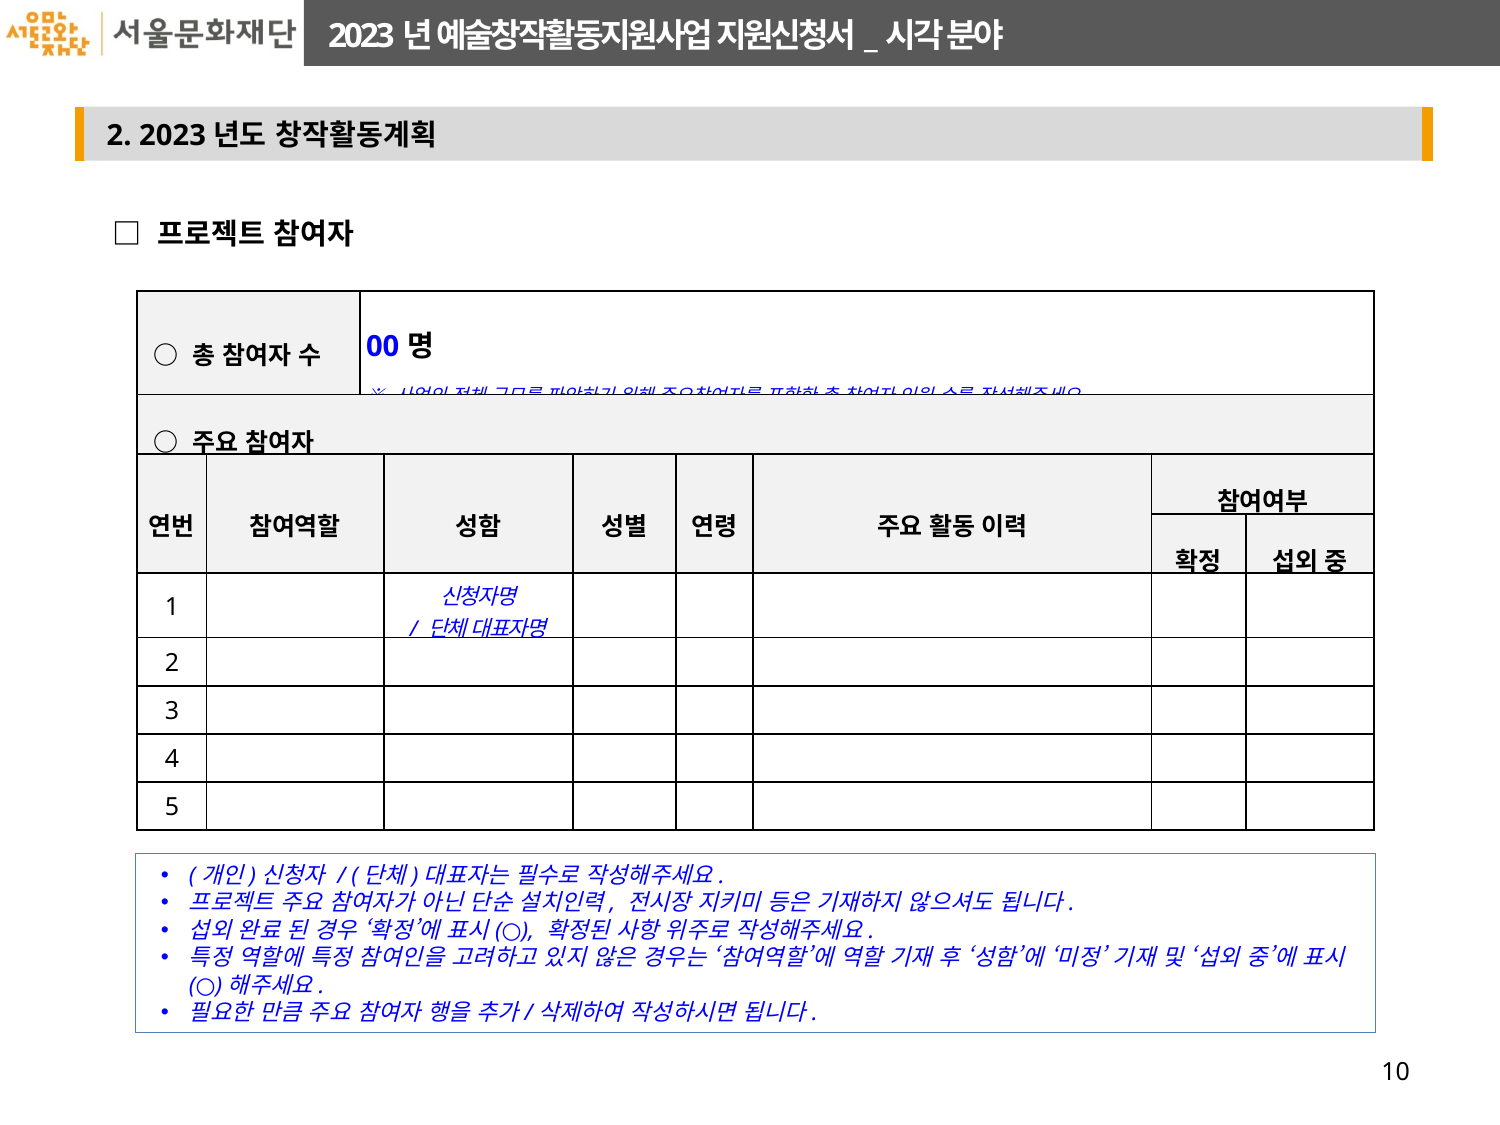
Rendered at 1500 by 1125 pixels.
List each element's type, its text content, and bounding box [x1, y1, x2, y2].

table_cell [207, 735, 383, 781]
table_cell [207, 574, 383, 637]
table_cell 참여역할 [207, 455, 383, 572]
table_cell [1152, 574, 1245, 637]
table_cell [1152, 783, 1245, 829]
table_cell 성함 [385, 455, 572, 572]
table_cell [207, 687, 383, 733]
table_cell 섭외 중 [1247, 515, 1373, 572]
table_cell 주요 활동 이력 [754, 455, 1151, 572]
table_cell 확정 [1152, 515, 1245, 572]
table_cell [754, 574, 1151, 637]
slide_number 10 [1074, 1042, 1425, 1103]
table_cell 4 [138, 735, 206, 781]
table_cell [574, 687, 675, 733]
table_cell [1247, 638, 1373, 685]
table_cell [677, 638, 752, 685]
table_cell [207, 783, 383, 829]
table_cell [754, 783, 1151, 829]
table_cell 연령 [677, 455, 752, 572]
table_cell [574, 638, 675, 685]
table_cell [574, 574, 675, 637]
table_cell [677, 687, 752, 733]
table_cell ○ 주요 참여자 [138, 395, 1373, 453]
table_cell 신청자명 / 단체 대표자명 [385, 574, 572, 637]
table_cell 5 [138, 783, 206, 829]
table_cell [385, 783, 572, 829]
table_cell [385, 638, 572, 685]
table_header 00명 ※ 사업의 전체 규모를 파악하기 위해 주요참여자를 포함한 총 참여자 인원 수를 작성해주세요. [361, 292, 1373, 394]
table_cell [574, 783, 675, 829]
table_cell [1152, 735, 1245, 781]
table_cell [677, 735, 752, 781]
table_cell [677, 783, 752, 829]
table_cell 연번 [138, 455, 206, 572]
table_cell [1247, 783, 1373, 829]
table_cell [754, 638, 1151, 685]
table_cell [1247, 735, 1373, 781]
table_cell [677, 574, 752, 637]
table_header ○ 총 참여자 수 [138, 292, 359, 394]
table_cell [574, 735, 675, 781]
table_cell 2 [138, 638, 206, 685]
table_cell 1 [138, 574, 206, 637]
table_cell [1247, 574, 1373, 637]
text_box (개인)신청자 / (단체)대표자는 필수로 작성해주세요. 프로젝트 주요 참여자가 아닌 단순 설치인력, 전시장 지키미 등은 기재하지 않으셔도 됩니다. 섭외 완료 된 경우 ‘확정’에 표시(○), 확정된 사항 위주로 작성해주세요. 특정 역할에 특정 참여인을 고려하고 있지 않은 경우는 ‘참여역할’에 역할 기재 후 ‘성함’에 ‘미정’ 기재 및 ‘섭외 중’에 표시(○)해주세요. 필요한 만큼 주요 참여자 행을 추가/삭제하여 작성하시면 됩니다. [135, 853, 1376, 1033]
table_cell [385, 687, 572, 733]
table_cell [207, 638, 383, 685]
table_cell [385, 735, 572, 781]
table_cell [1152, 638, 1245, 685]
table_cell [754, 687, 1151, 733]
text_box □ 프로젝트 참여자 [98, 208, 1428, 258]
table_cell [754, 735, 1151, 781]
table_cell 3 [138, 687, 206, 733]
table_cell 참여여부 [1152, 455, 1373, 513]
table_cell [1247, 687, 1373, 733]
picture [6, 6, 298, 61]
table_cell 성별 [574, 455, 675, 572]
table_cell [1152, 687, 1245, 733]
